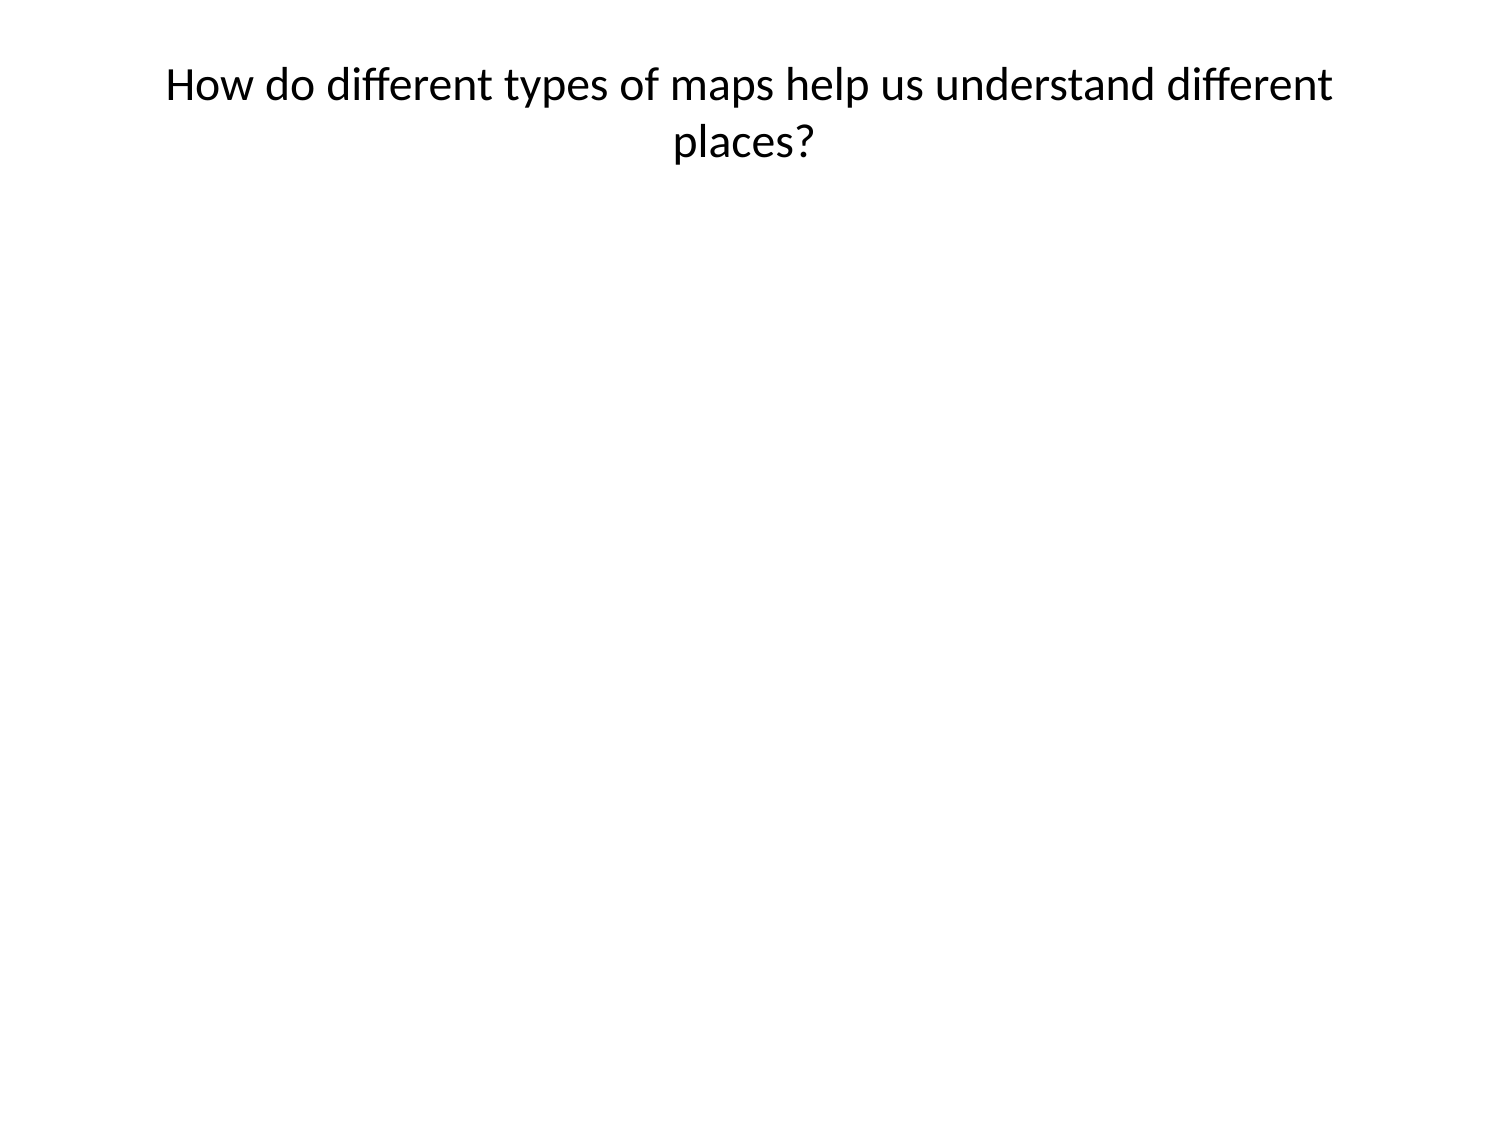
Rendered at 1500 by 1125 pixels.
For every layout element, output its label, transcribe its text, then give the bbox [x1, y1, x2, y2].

title How do different types of maps help us understand different places? [75, 45, 1425, 233]
